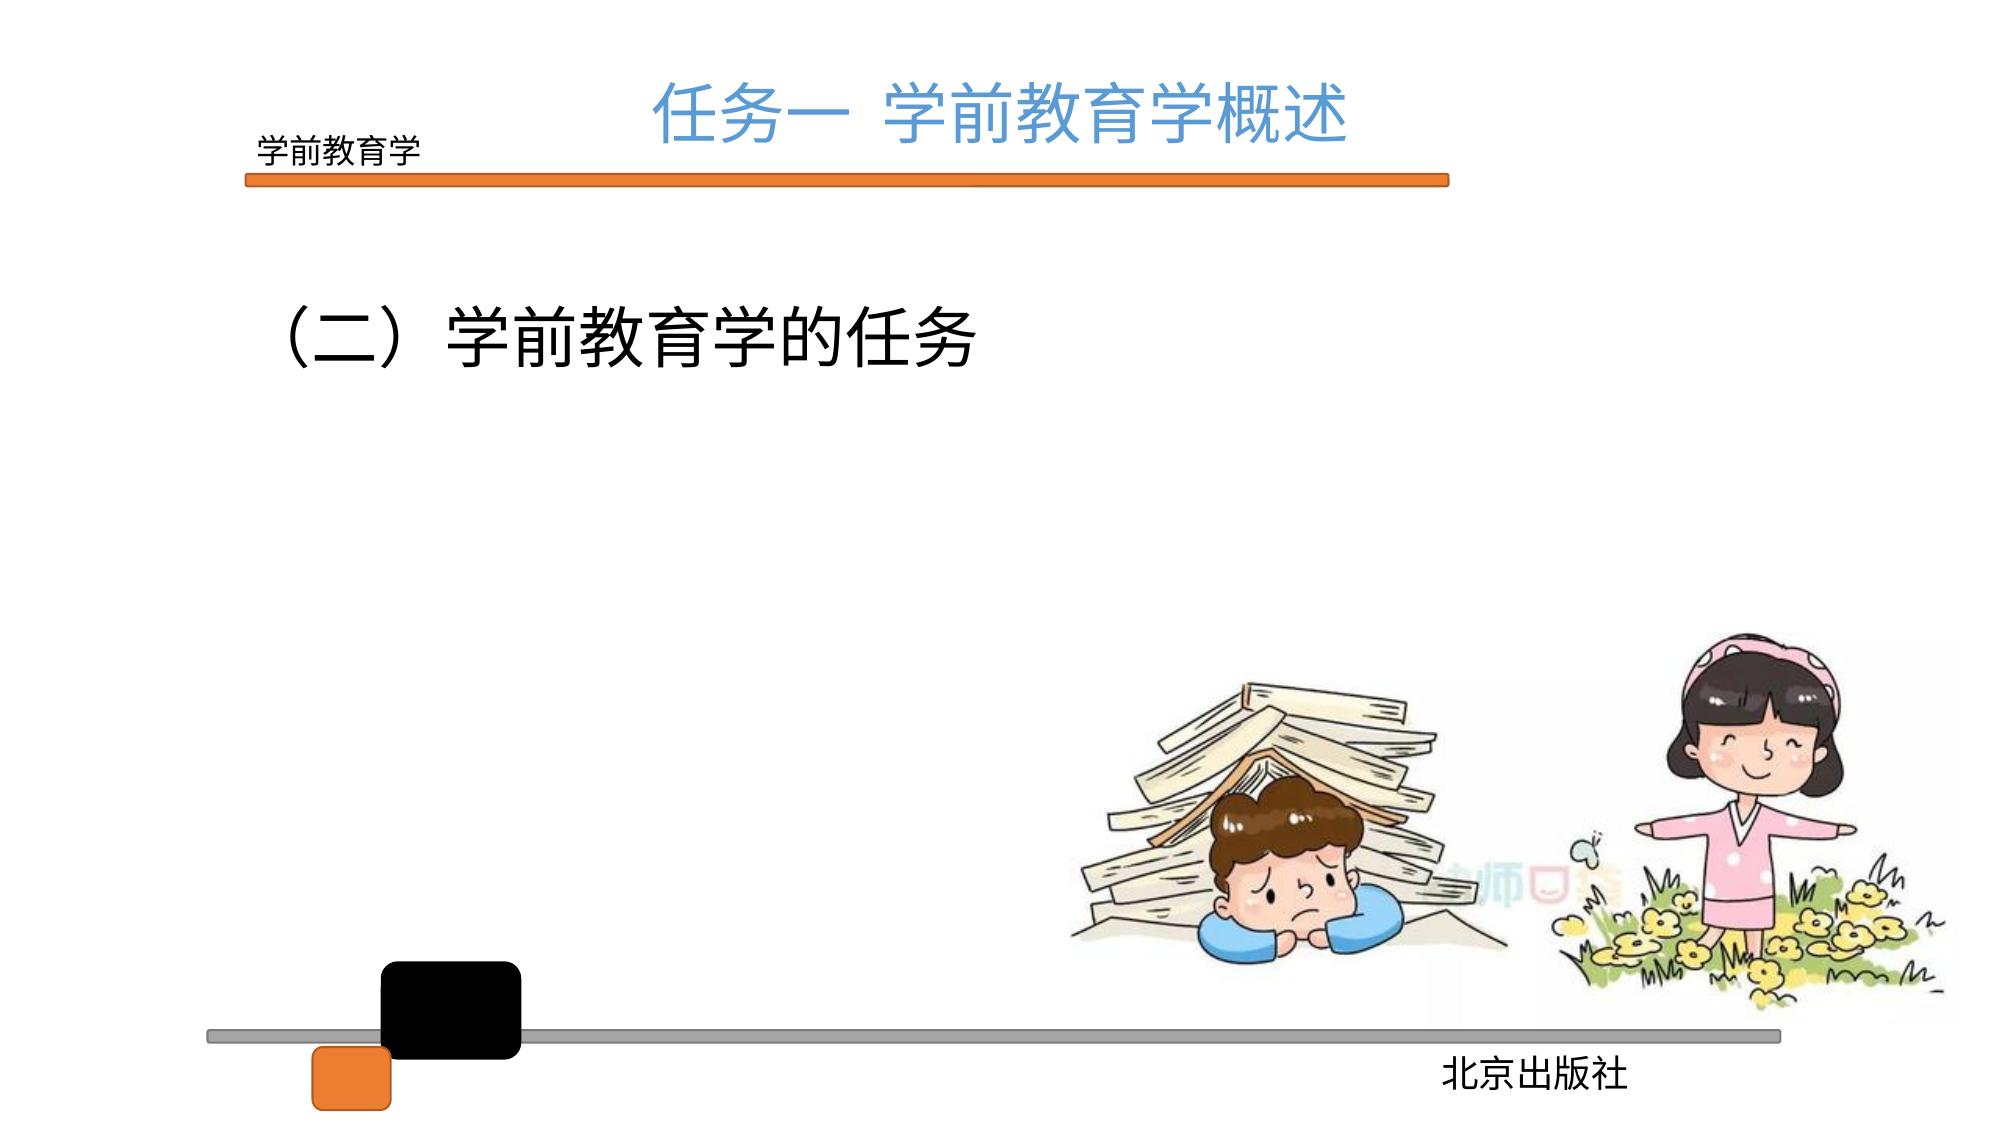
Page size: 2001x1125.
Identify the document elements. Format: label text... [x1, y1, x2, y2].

picture [1045, 557, 1960, 1027]
text_box （二）学前教育学的任务 [230, 288, 1641, 477]
text_box 任务一 学前教育学概述 [636, 64, 1365, 160]
